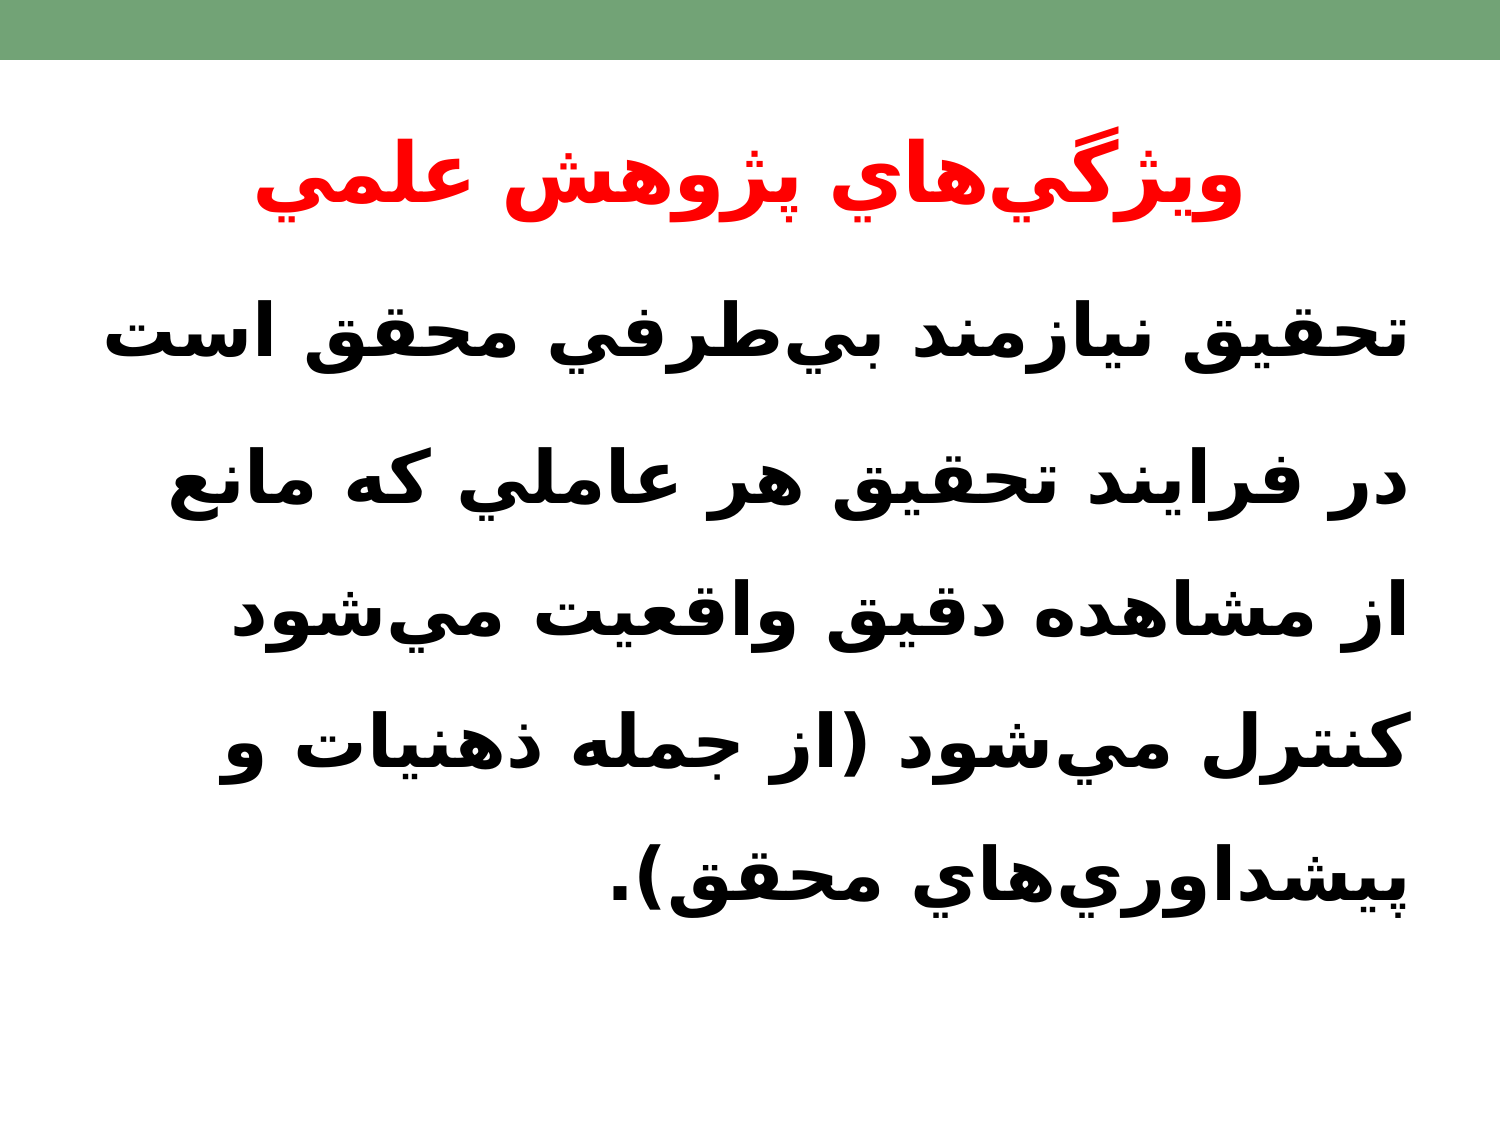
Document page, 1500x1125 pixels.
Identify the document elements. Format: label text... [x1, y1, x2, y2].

list تحقيق نيازمند بي‌طرفي محقق است در فرايند تحقيق هر عاملي كه مانع از مشاهده دقيق واقعيت مي‌شود كنترل مي‌شود (از جمله ذهنيات و پيشداوري‌هاي محقق). [76, 231, 1427, 1059]
title ويژگي‌هاي پژوهش علمي [75, 87, 1425, 250]
